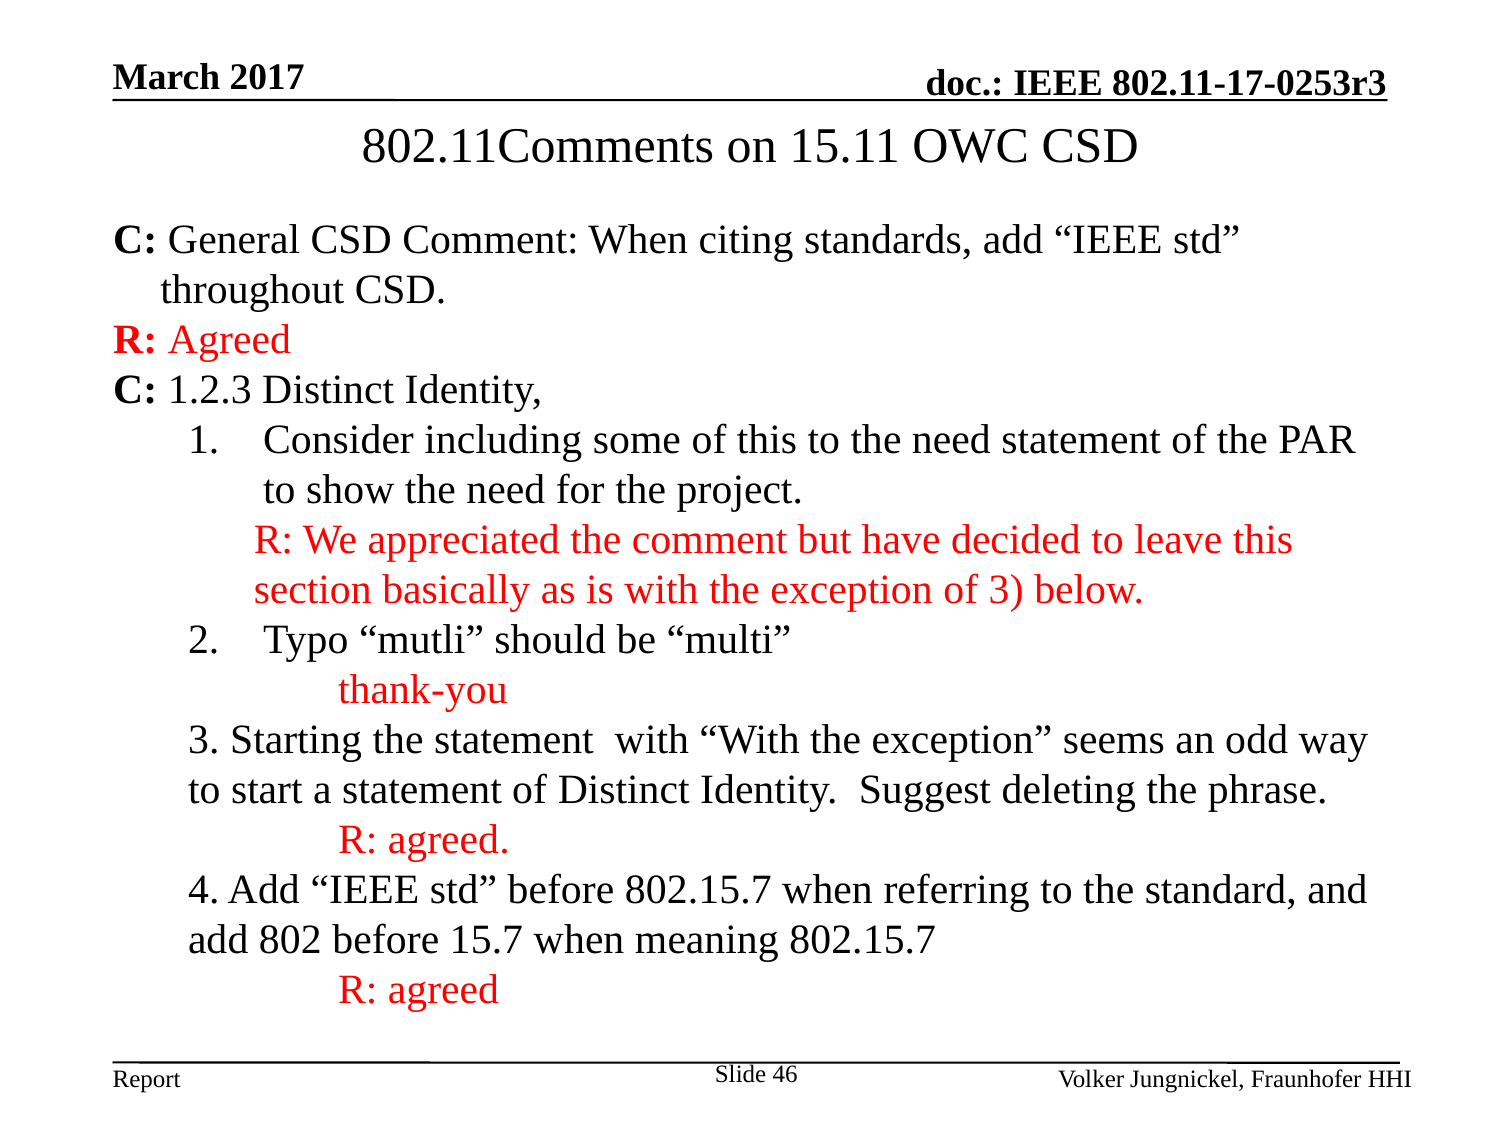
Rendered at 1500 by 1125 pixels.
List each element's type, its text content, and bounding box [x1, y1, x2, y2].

text_box 802.11Comments on 15.11 OWC CSD [112, 105, 1388, 197]
slide_number Slide 46 [712, 1058, 800, 1088]
text_box C: General CSD Comment: When citing standards, add “IEEE std” throughout CSD. R: Agreed C: 1.2.3 Distinct Identity, Consider including some of this to the need statement of the PAR to show the need for the project. R: We appreciated the comment but have decided to leave this section basically as is with the exception of 3) below. Typo “mutli” should be “multi” thank-you 3. Starting the statement with “With the exception” seems an odd way to start a statement of Distinct Identity. Suggest deleting the phrase. R: agreed. 4. Add “IEEE std” before 802.15.7 when referring to the standard, and add 802 before 15.7 when meaning 802.15.7 R: agreed [98, 204, 1413, 1058]
footer Volker Jungnickel, Fraunhofer HHI [899, 1061, 1413, 1093]
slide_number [112, 61, 376, 98]
